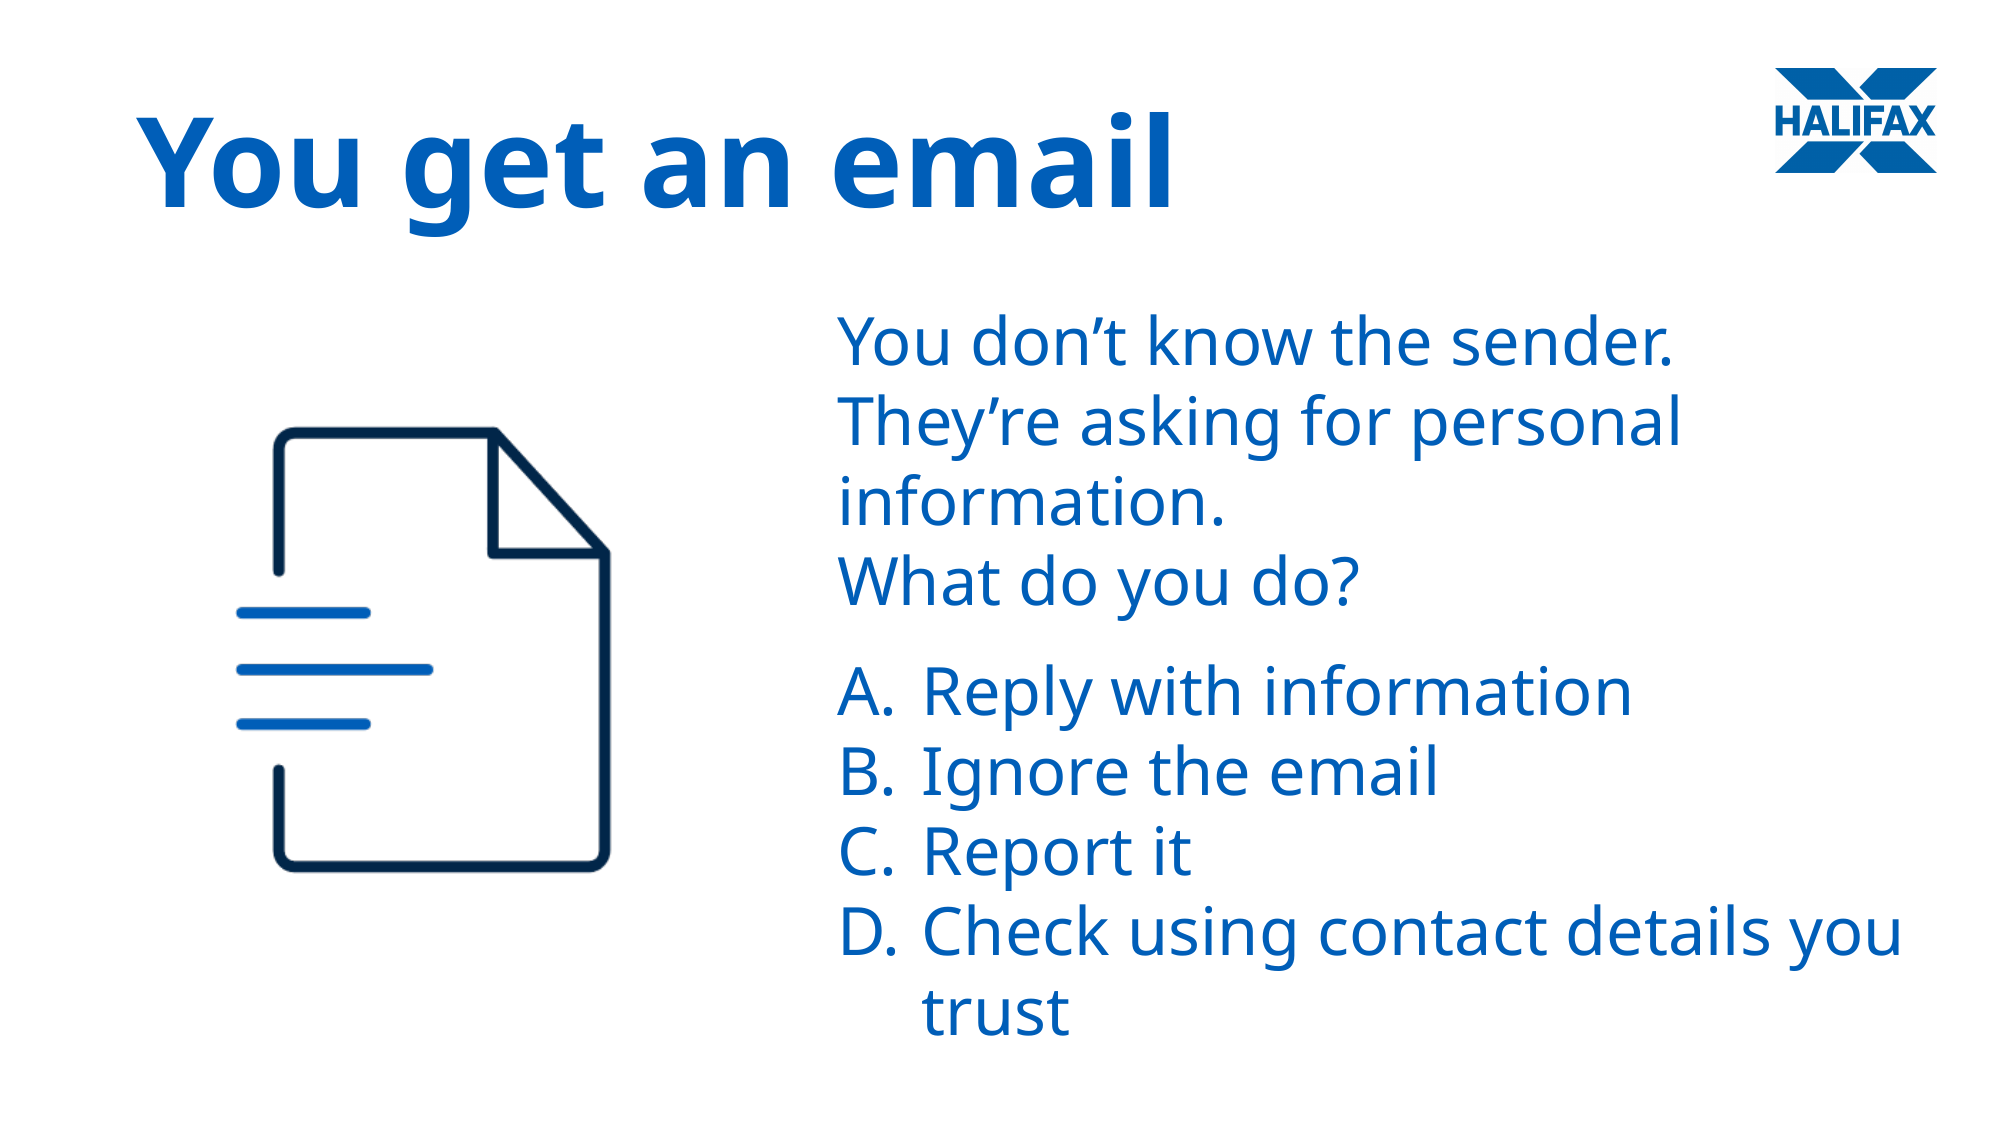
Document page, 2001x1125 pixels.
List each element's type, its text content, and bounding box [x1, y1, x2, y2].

picture [1775, 68, 1937, 173]
list You get an email [121, 75, 1579, 221]
list You don’t know the sender. They’re asking for personal information. What do you do? Reply with information Ignore the email Report it Check using contact details you trust [822, 392, 2000, 1036]
picture [121, 327, 764, 972]
